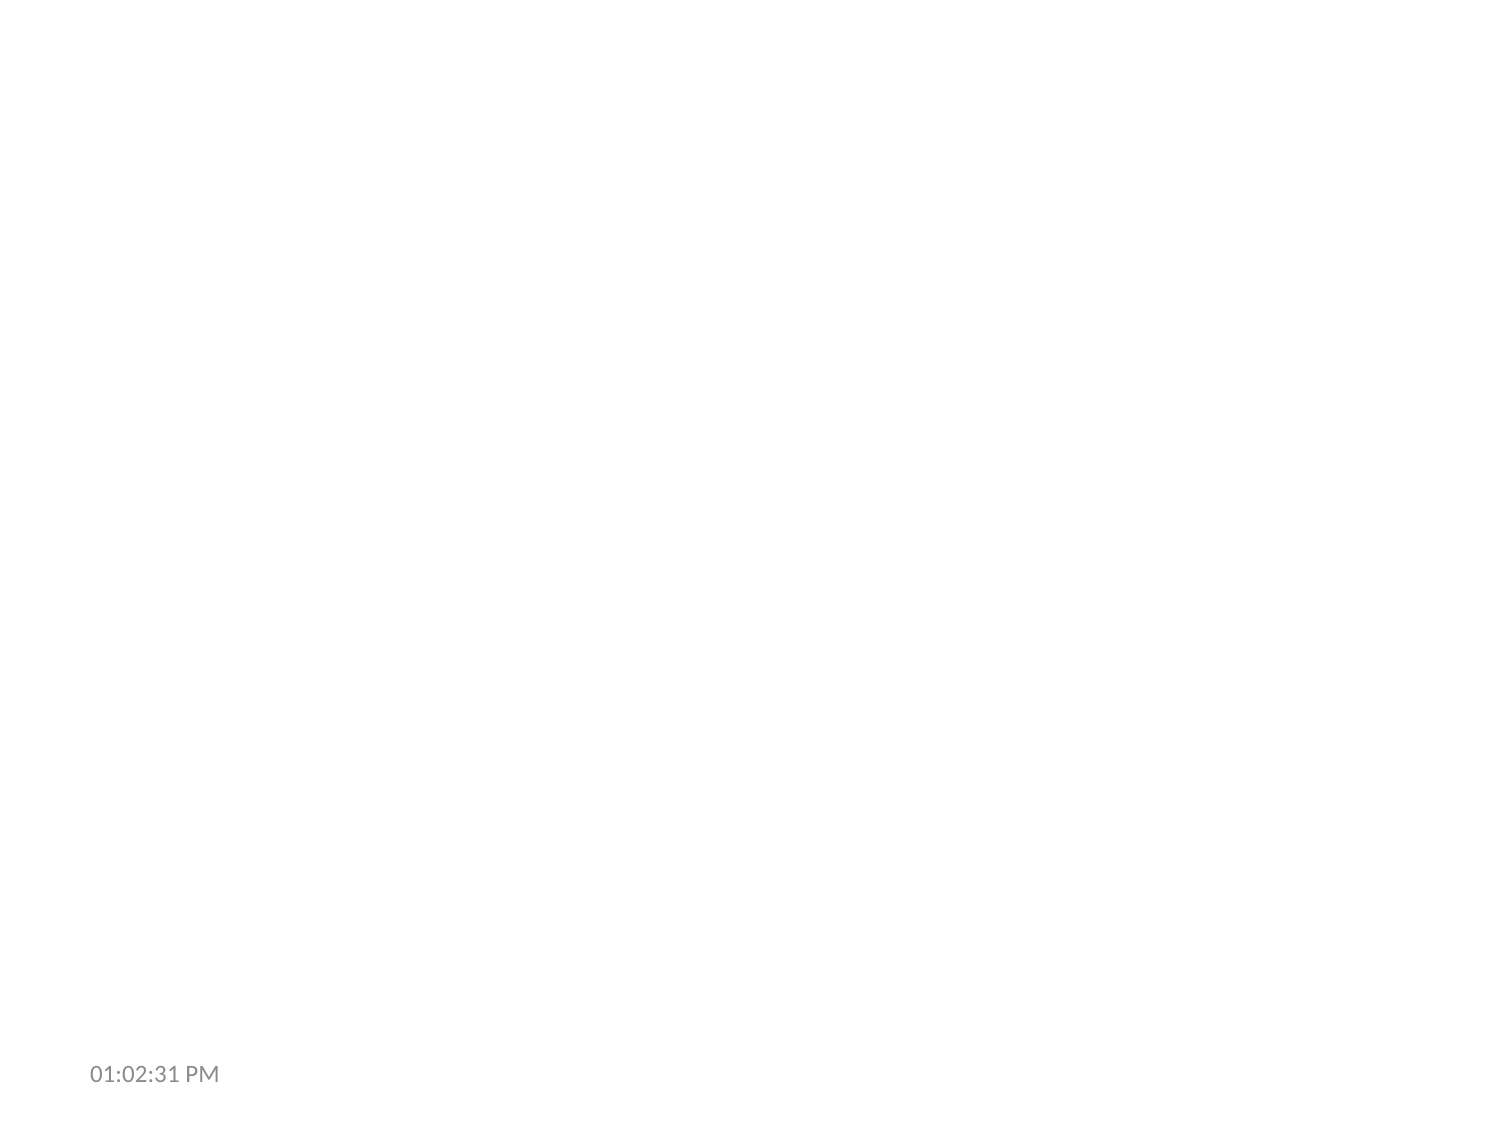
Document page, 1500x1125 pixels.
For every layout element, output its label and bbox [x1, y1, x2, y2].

slide_number [75, 1042, 425, 1103]
